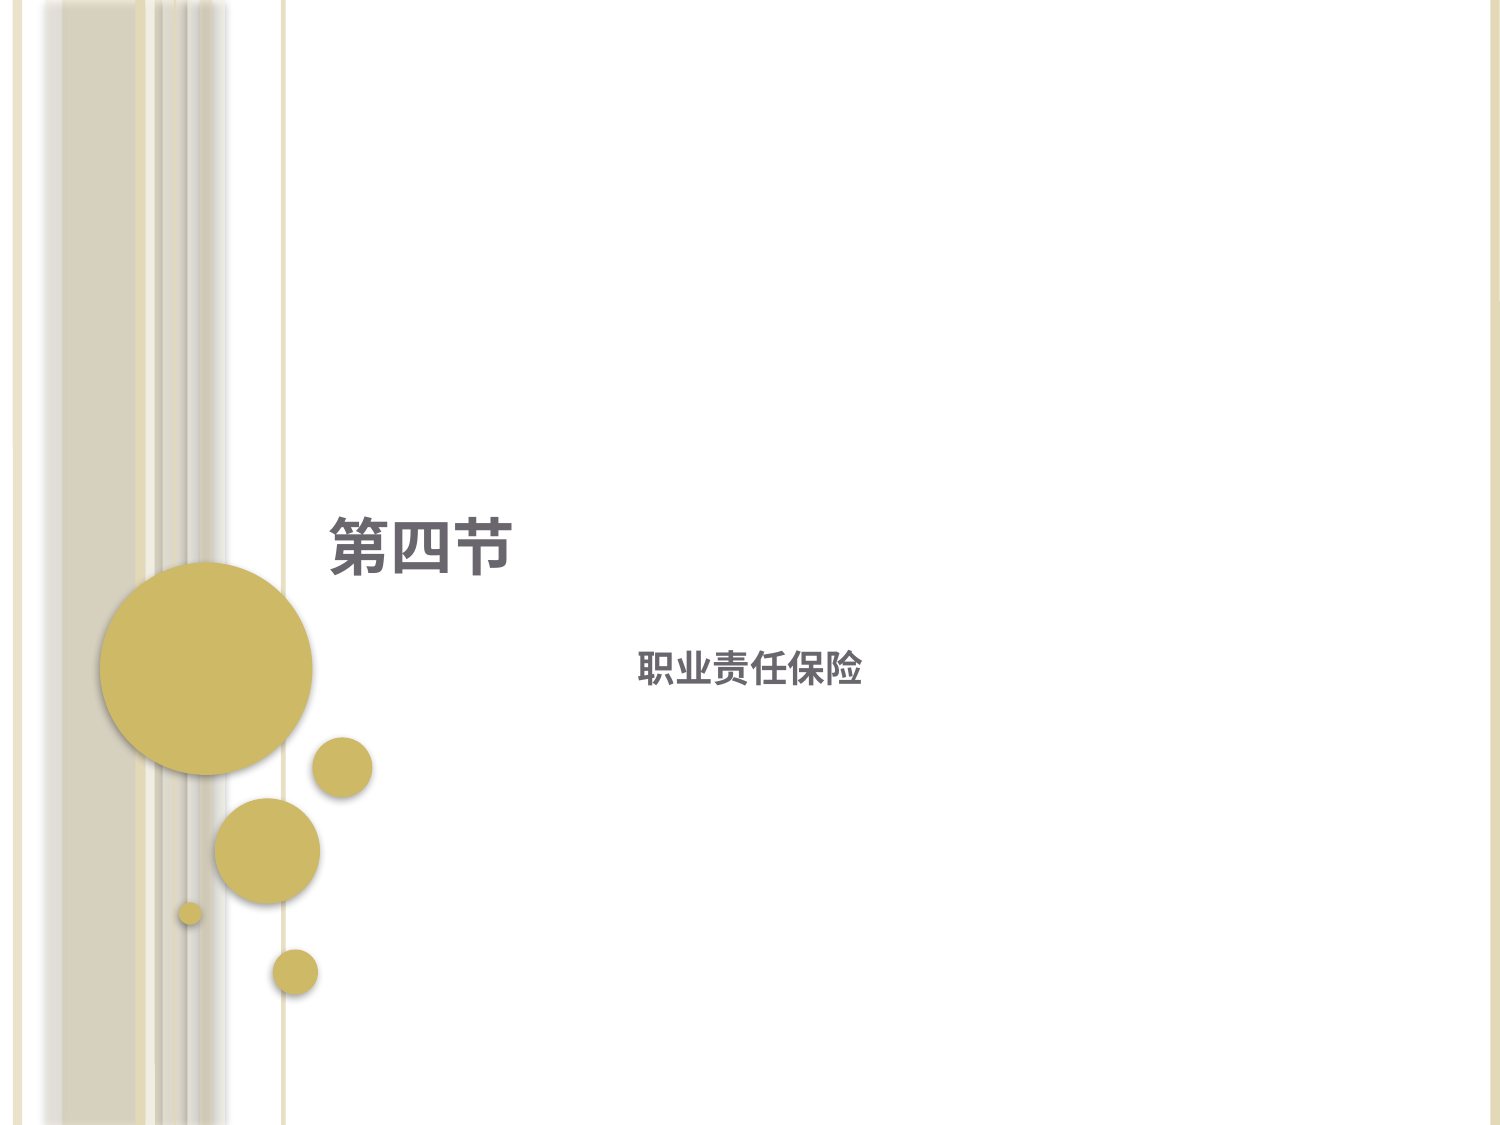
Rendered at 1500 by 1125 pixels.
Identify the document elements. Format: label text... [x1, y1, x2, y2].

title 第四节 [312, 349, 1388, 591]
subtitle 职业责任保险 [224, 637, 1276, 926]
